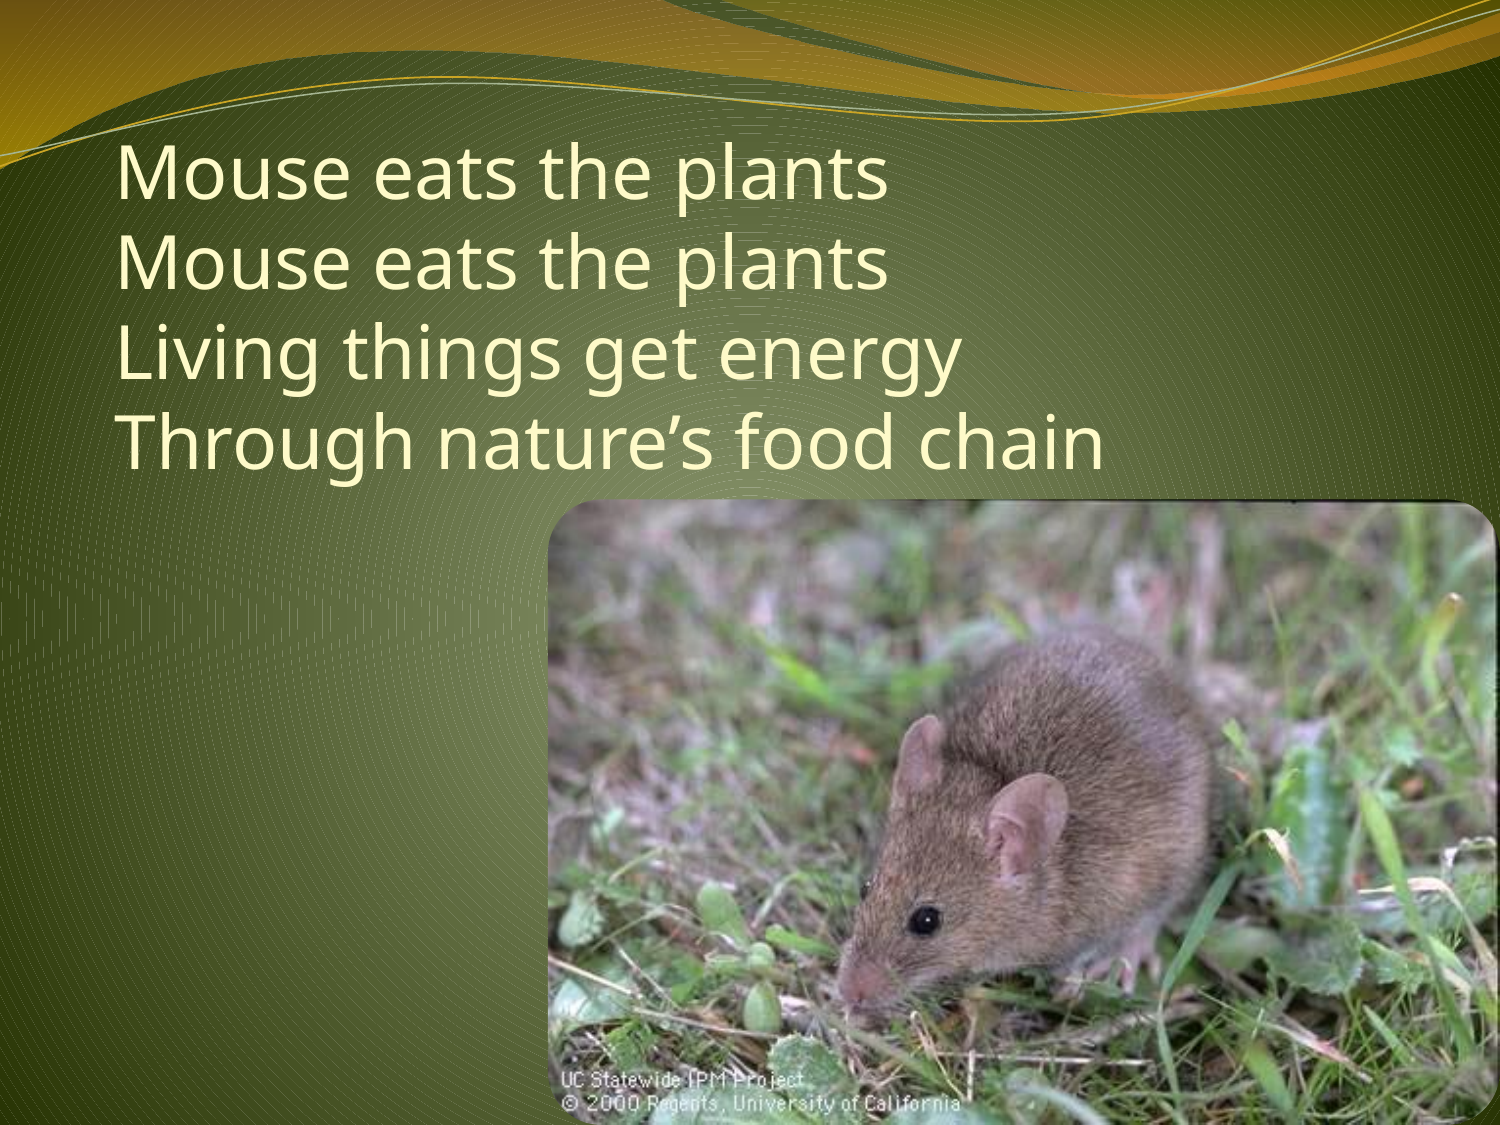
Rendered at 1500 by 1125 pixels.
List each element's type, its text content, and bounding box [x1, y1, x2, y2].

picture [547, 499, 1500, 1125]
text_box Mouse eats the plants Mouse eats the plants Living things get energy Through nature’s food chain [99, 116, 1338, 492]
